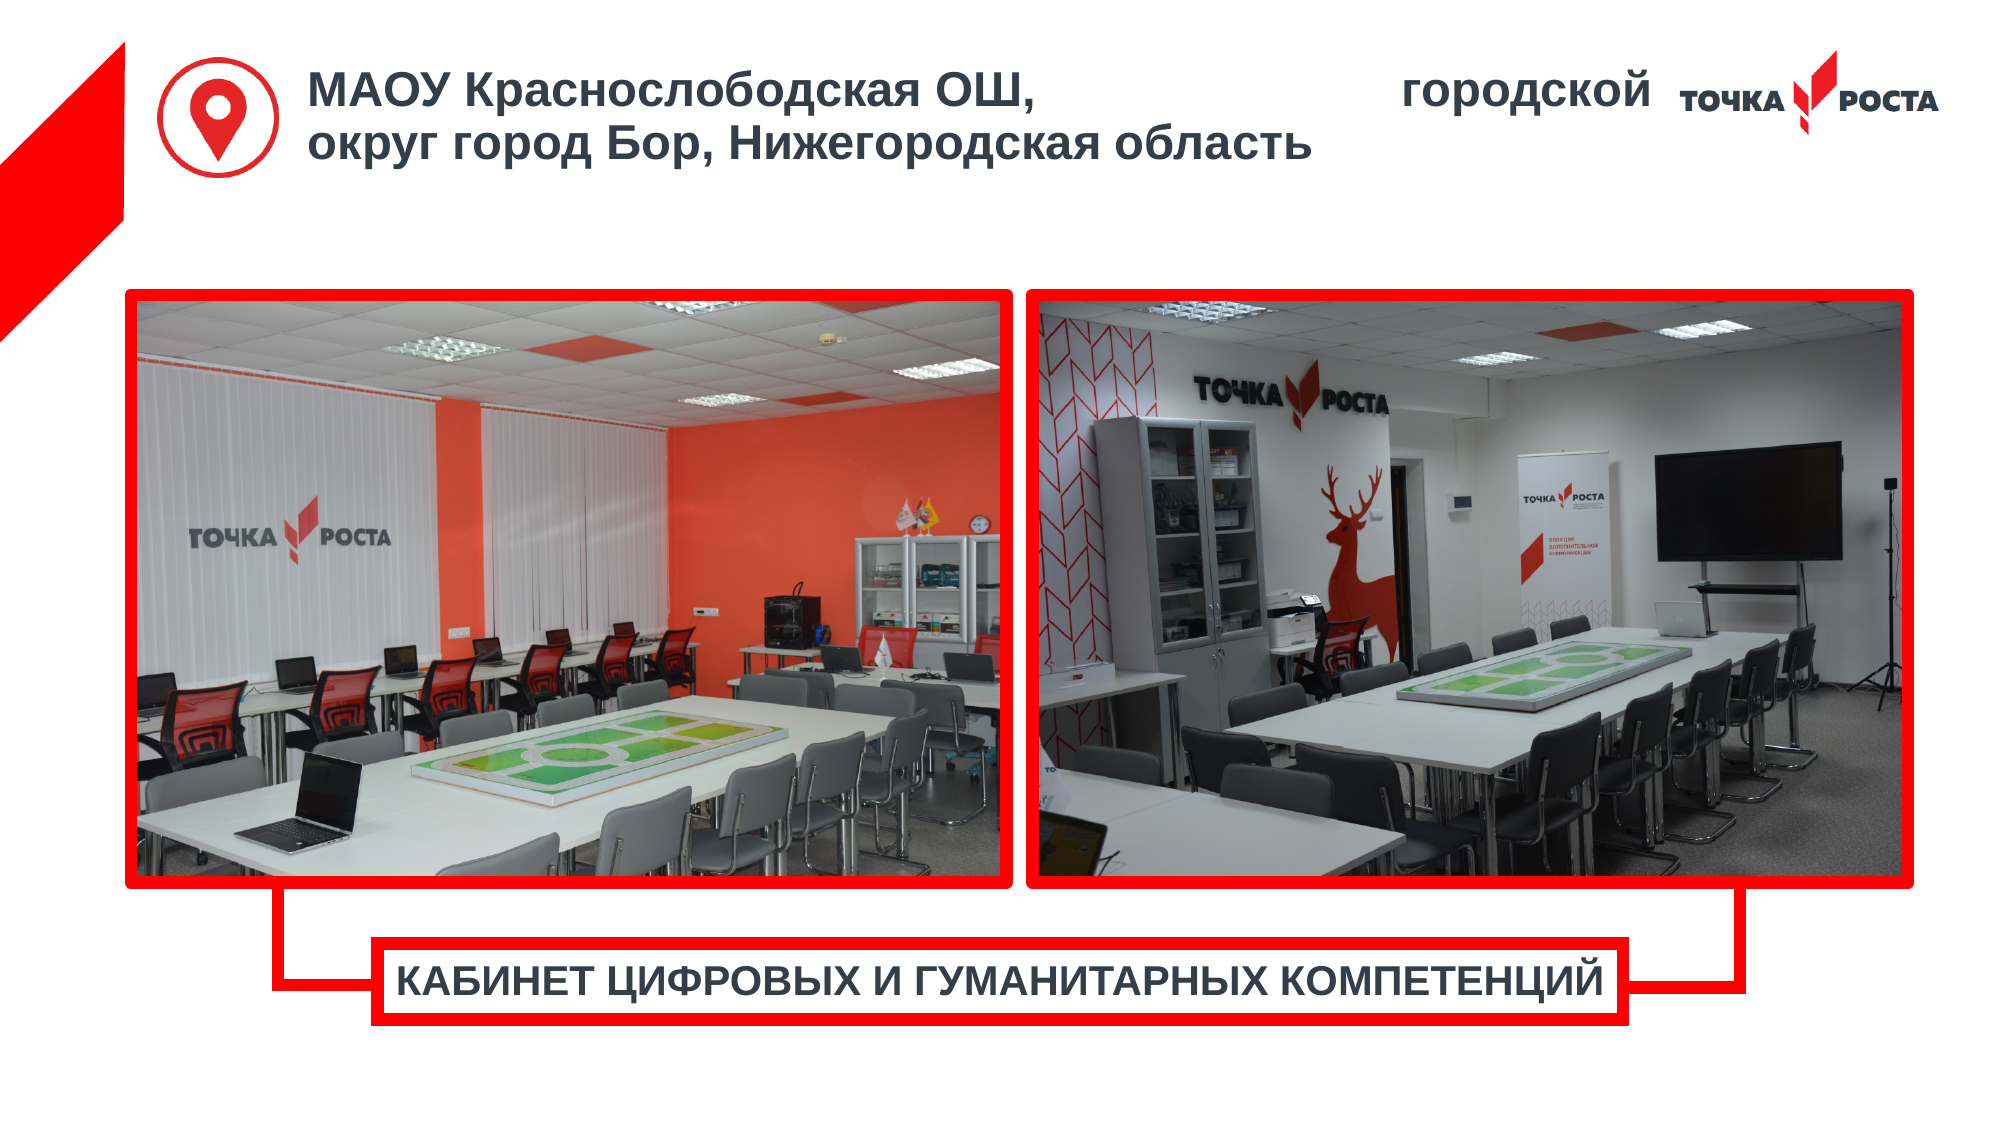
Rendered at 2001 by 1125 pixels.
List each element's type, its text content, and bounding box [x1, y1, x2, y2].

picture [157, 56, 279, 179]
picture [1691, 42, 1947, 146]
title КАБИНЕТ ЦИФРОВЫХ И ГУМАНИТАРНЫХ КОМПЕТЕНЦИЙ [376, 942, 1624, 1021]
picture [136, 300, 1001, 877]
picture [1038, 300, 1903, 877]
text_box МАОУ Краснослободская ОШ, городской округ город Бор, Нижегородская область [300, 42, 1691, 193]
